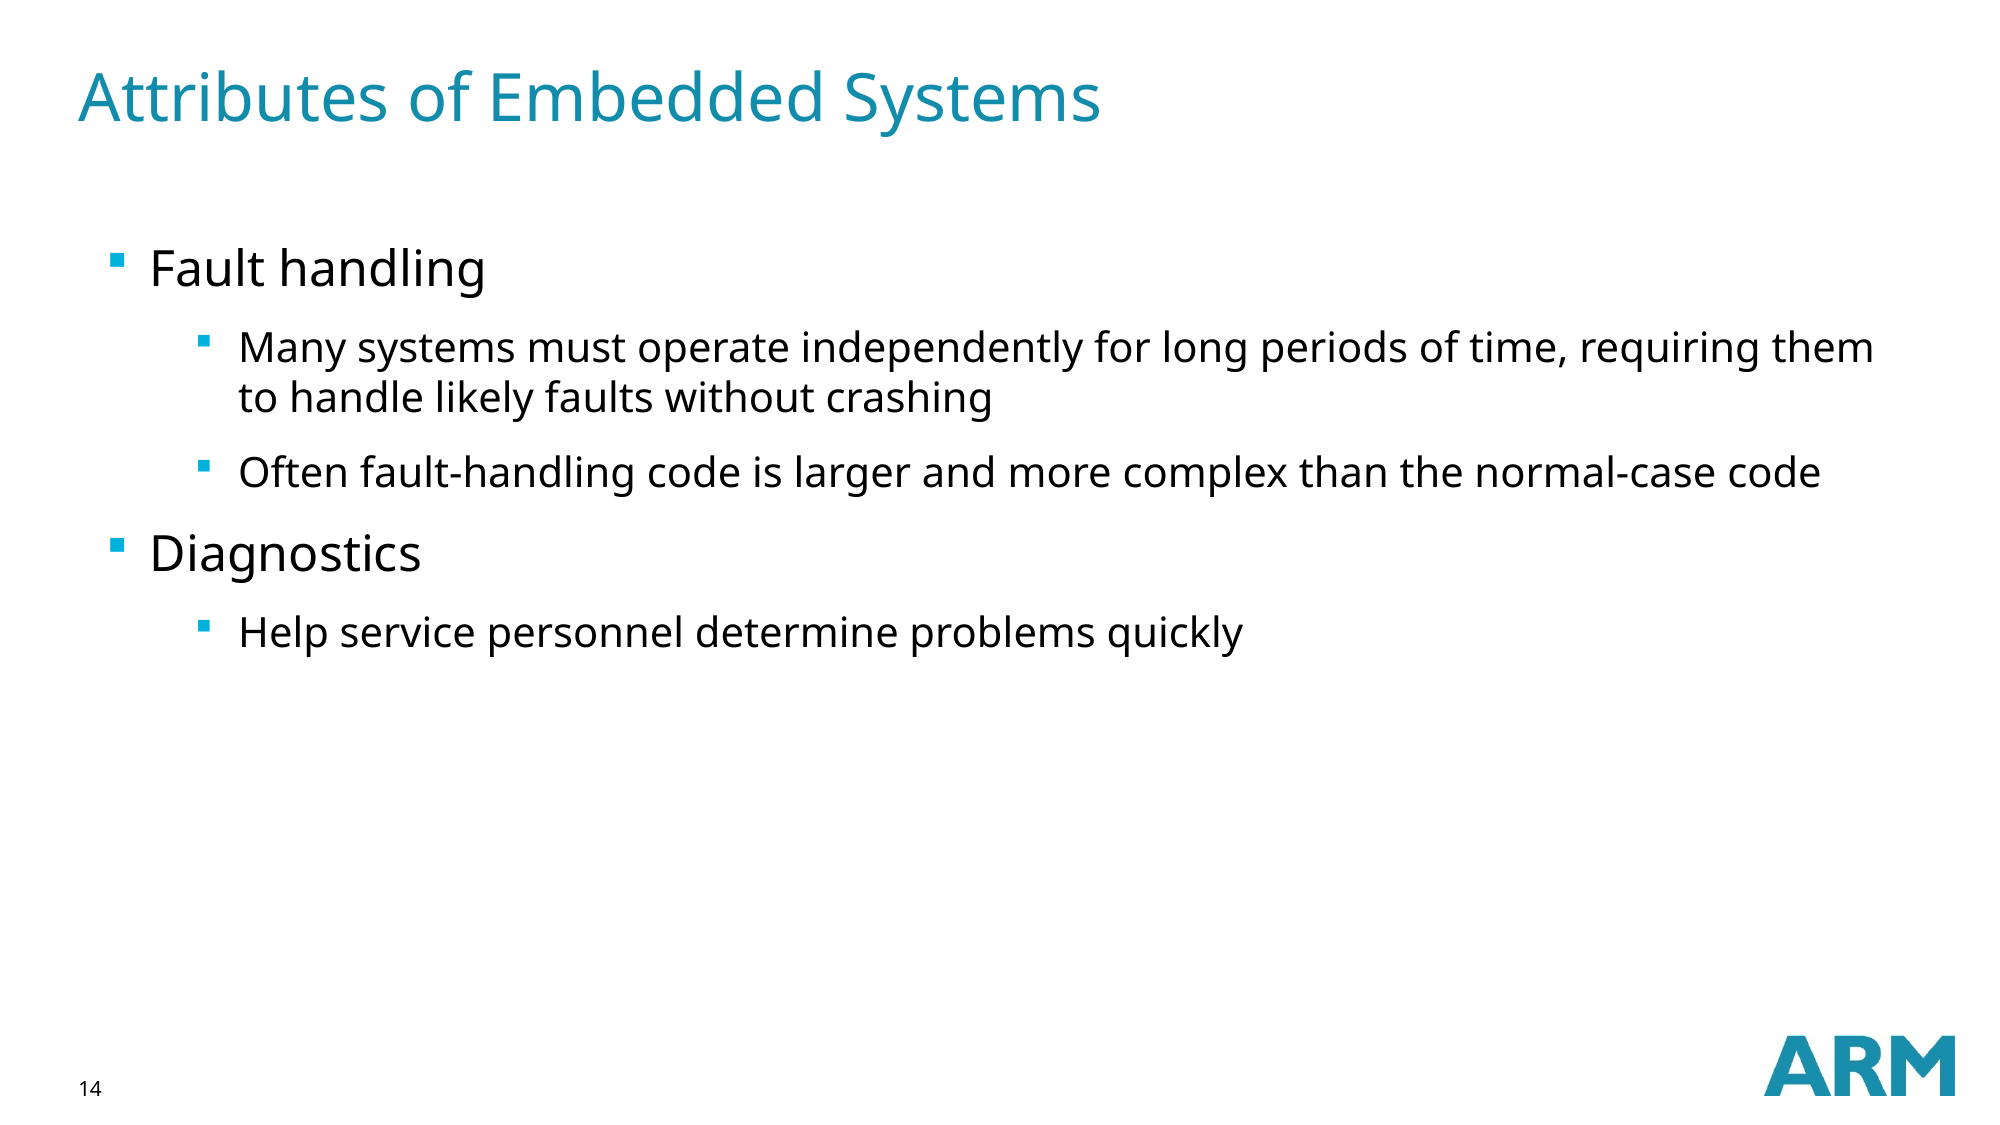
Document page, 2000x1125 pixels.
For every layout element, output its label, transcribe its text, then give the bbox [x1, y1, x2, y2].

picture [1763, 1035, 1955, 1096]
title Attributes of Embedded Systems [78, 55, 1910, 150]
list Fault handling Many systems must operate independently for long periods of time, requiring them to handle likely faults without crashing Often fault-handling code is larger and more complex than the normal-case code Diagnostics Help service personnel determine problems quickly [106, 236, 1909, 942]
